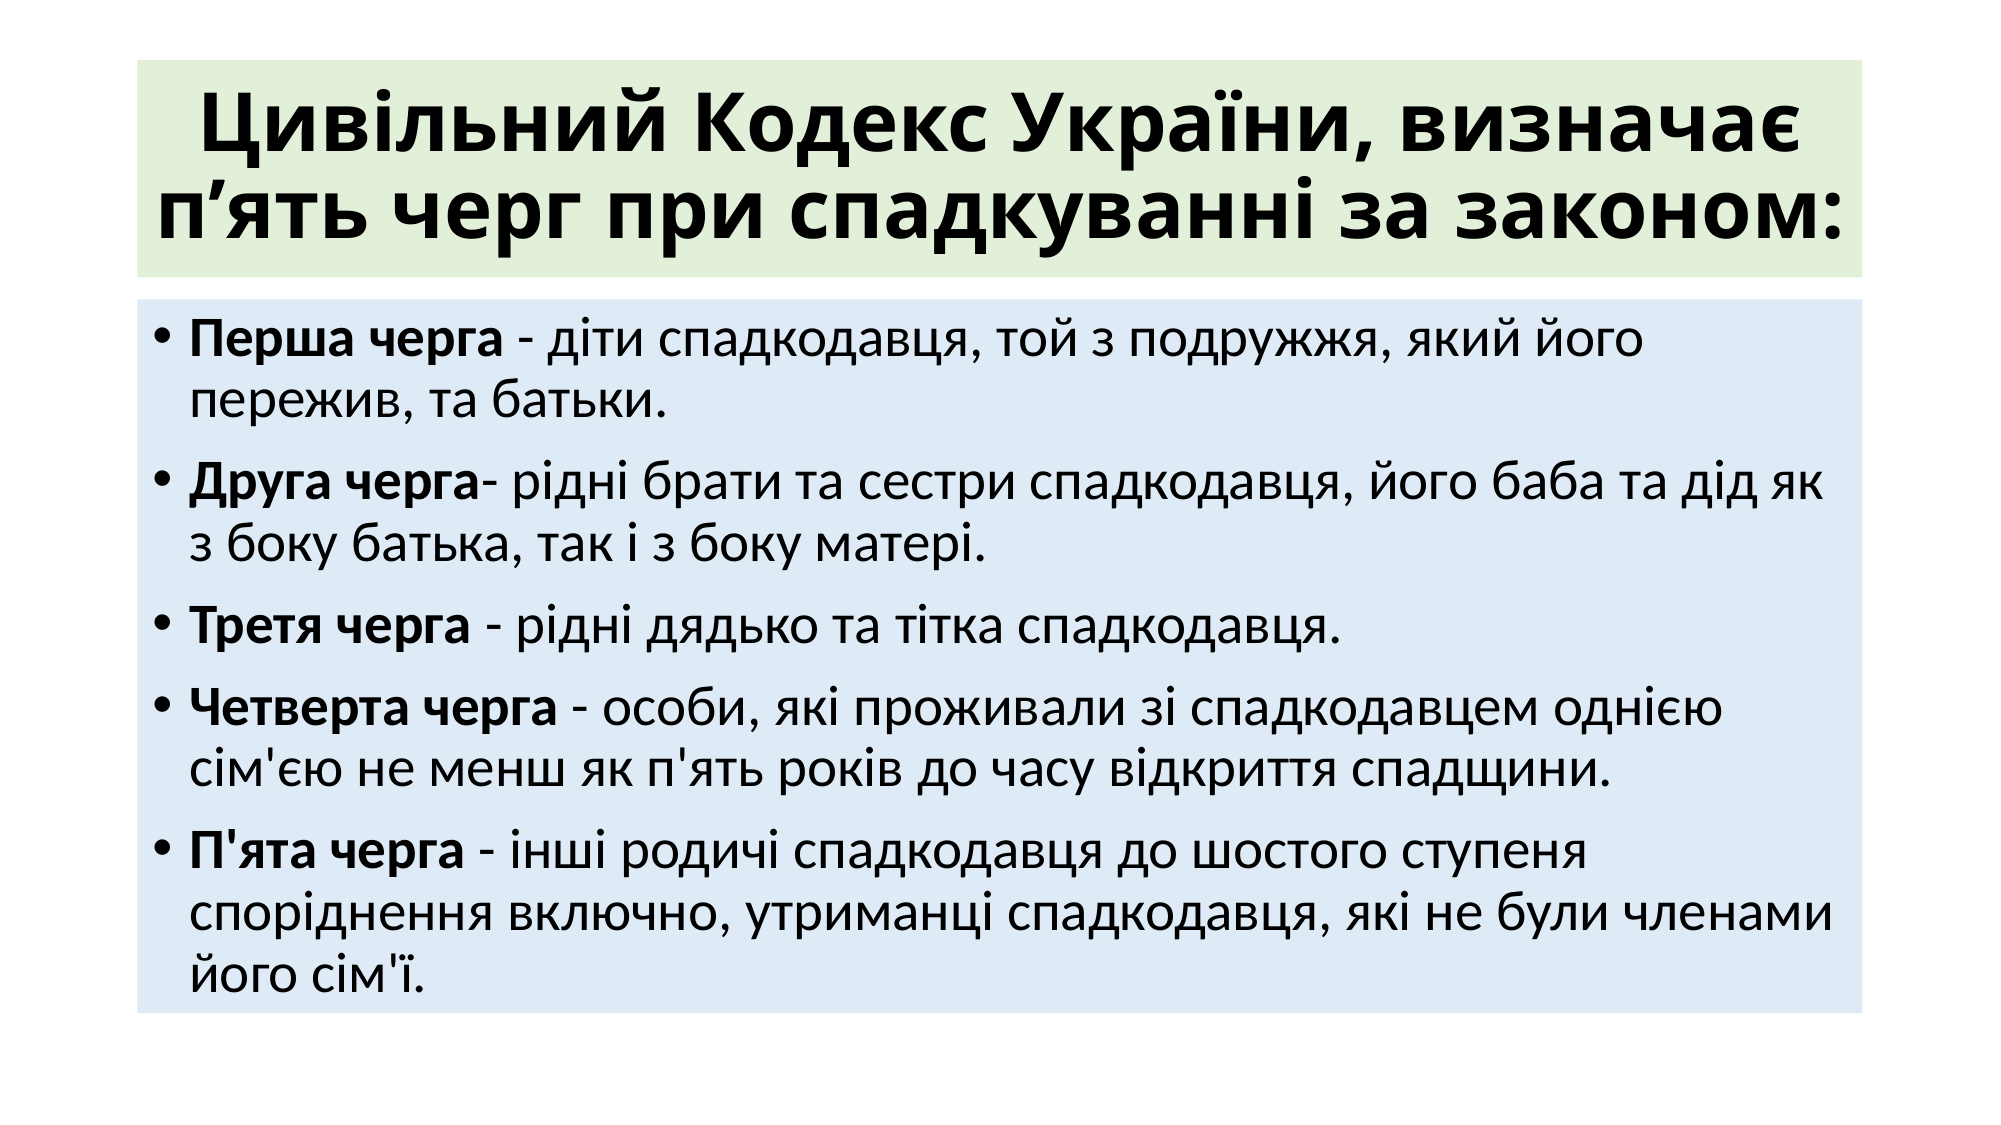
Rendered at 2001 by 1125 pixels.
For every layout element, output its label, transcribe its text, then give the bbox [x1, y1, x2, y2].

title Цивільний Кодекс України, визначає п’ять черг при спадкуванні за законом: [137, 59, 1863, 278]
list Перша черга - діти спадкодавця, той з подружжя, який його пережив, та батьки. Друга черга- рідні брати та сестри спадкодавця, його баба та дід як з боку батька, так і з боку матері. Третя черга - рідні дядько та тітка спадкодавця. Четверта черга - особи, які проживали зі спадкодавцем однією сім'єю не менш як п'ять років до часу відкриття спадщини. П'ята черга - інші родичі спадкодавця до шостого ступеня споріднення включно, утриманці спадкодавця, які не були членами його сім'ї. [137, 299, 1863, 1014]
